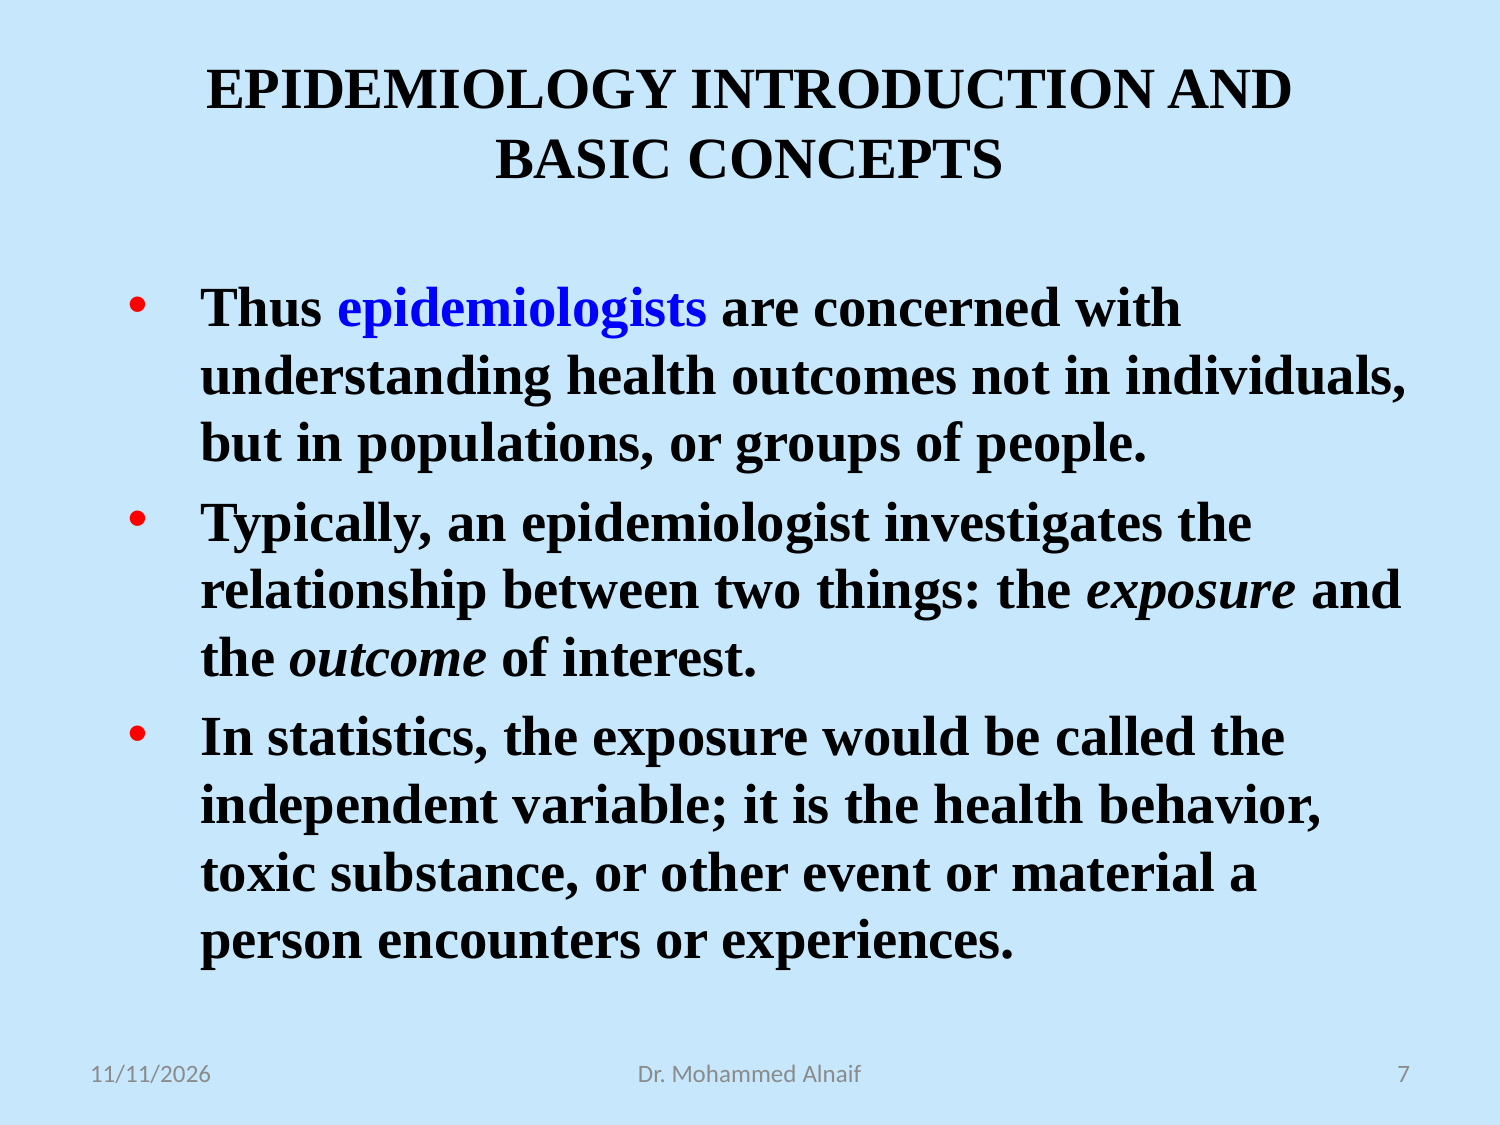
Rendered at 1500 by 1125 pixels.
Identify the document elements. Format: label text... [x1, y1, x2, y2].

footer Dr. Mohammed Alnaif [512, 1042, 988, 1103]
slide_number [75, 1042, 425, 1103]
subtitle Thus epidemiologists are concerned with understanding health outcomes not in individuals, but in populations, or groups of people. Typically, an epidemiologist investigates the relationship between two things: the exposure and the outcome of interest. In statistics, the exposure would be called the independent variable; it is the health behavior, toxic substance, or other event or material a person encounters or experiences. [112, 262, 1425, 1025]
slide_number 7 [1074, 1042, 1425, 1103]
title EPIDEMIOLOGY INTRODUCTION AND BASIC CONCEPTS [112, 66, 1388, 175]
